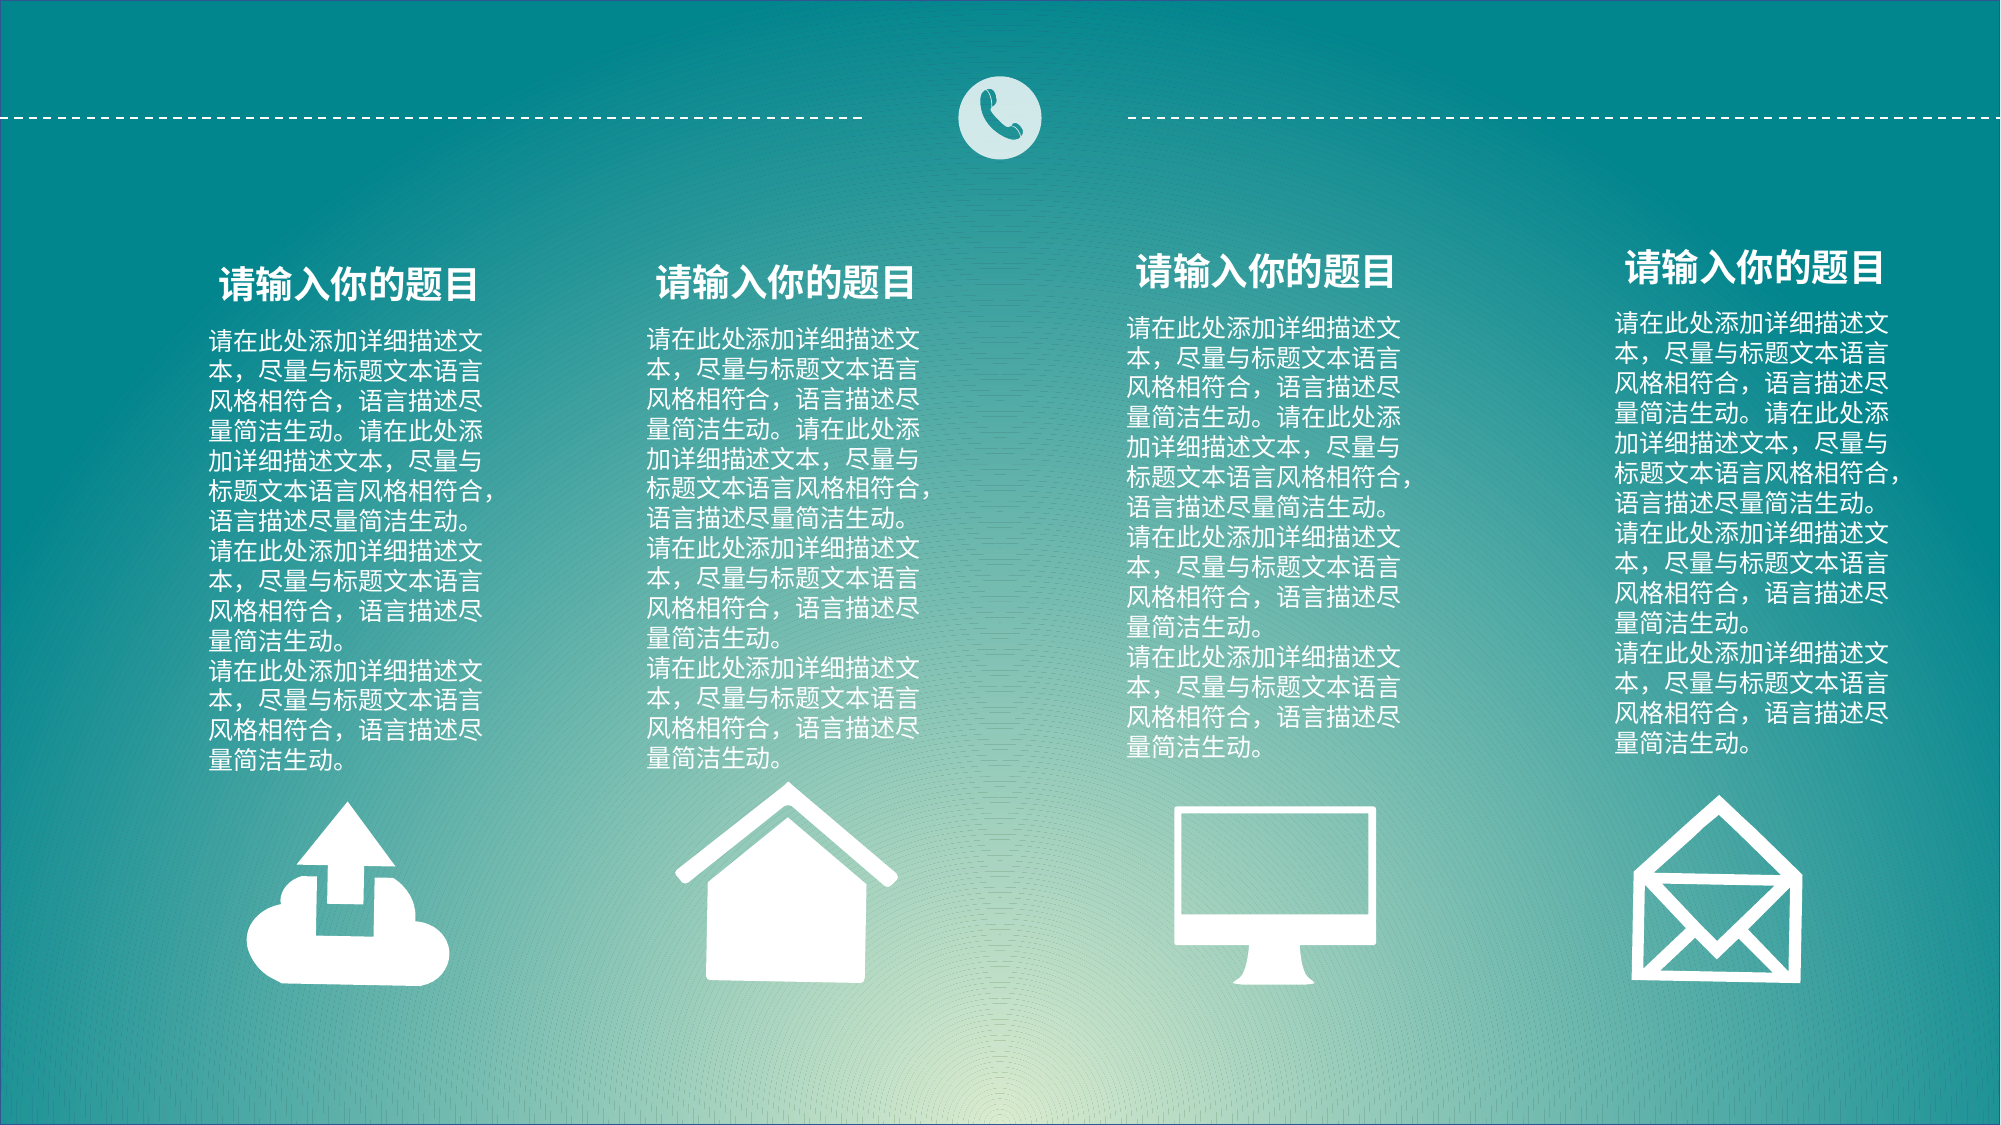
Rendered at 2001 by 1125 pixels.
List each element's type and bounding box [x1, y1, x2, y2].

text_box [693, 816, 918, 973]
text_box [631, 251, 943, 816]
text_box [232, 819, 436, 988]
text_box [1599, 236, 1911, 801]
text_box [957, 75, 1043, 161]
text_box [1631, 801, 1803, 984]
text_box [193, 254, 505, 819]
text_box [1111, 240, 1423, 805]
text_box [1174, 806, 1377, 985]
